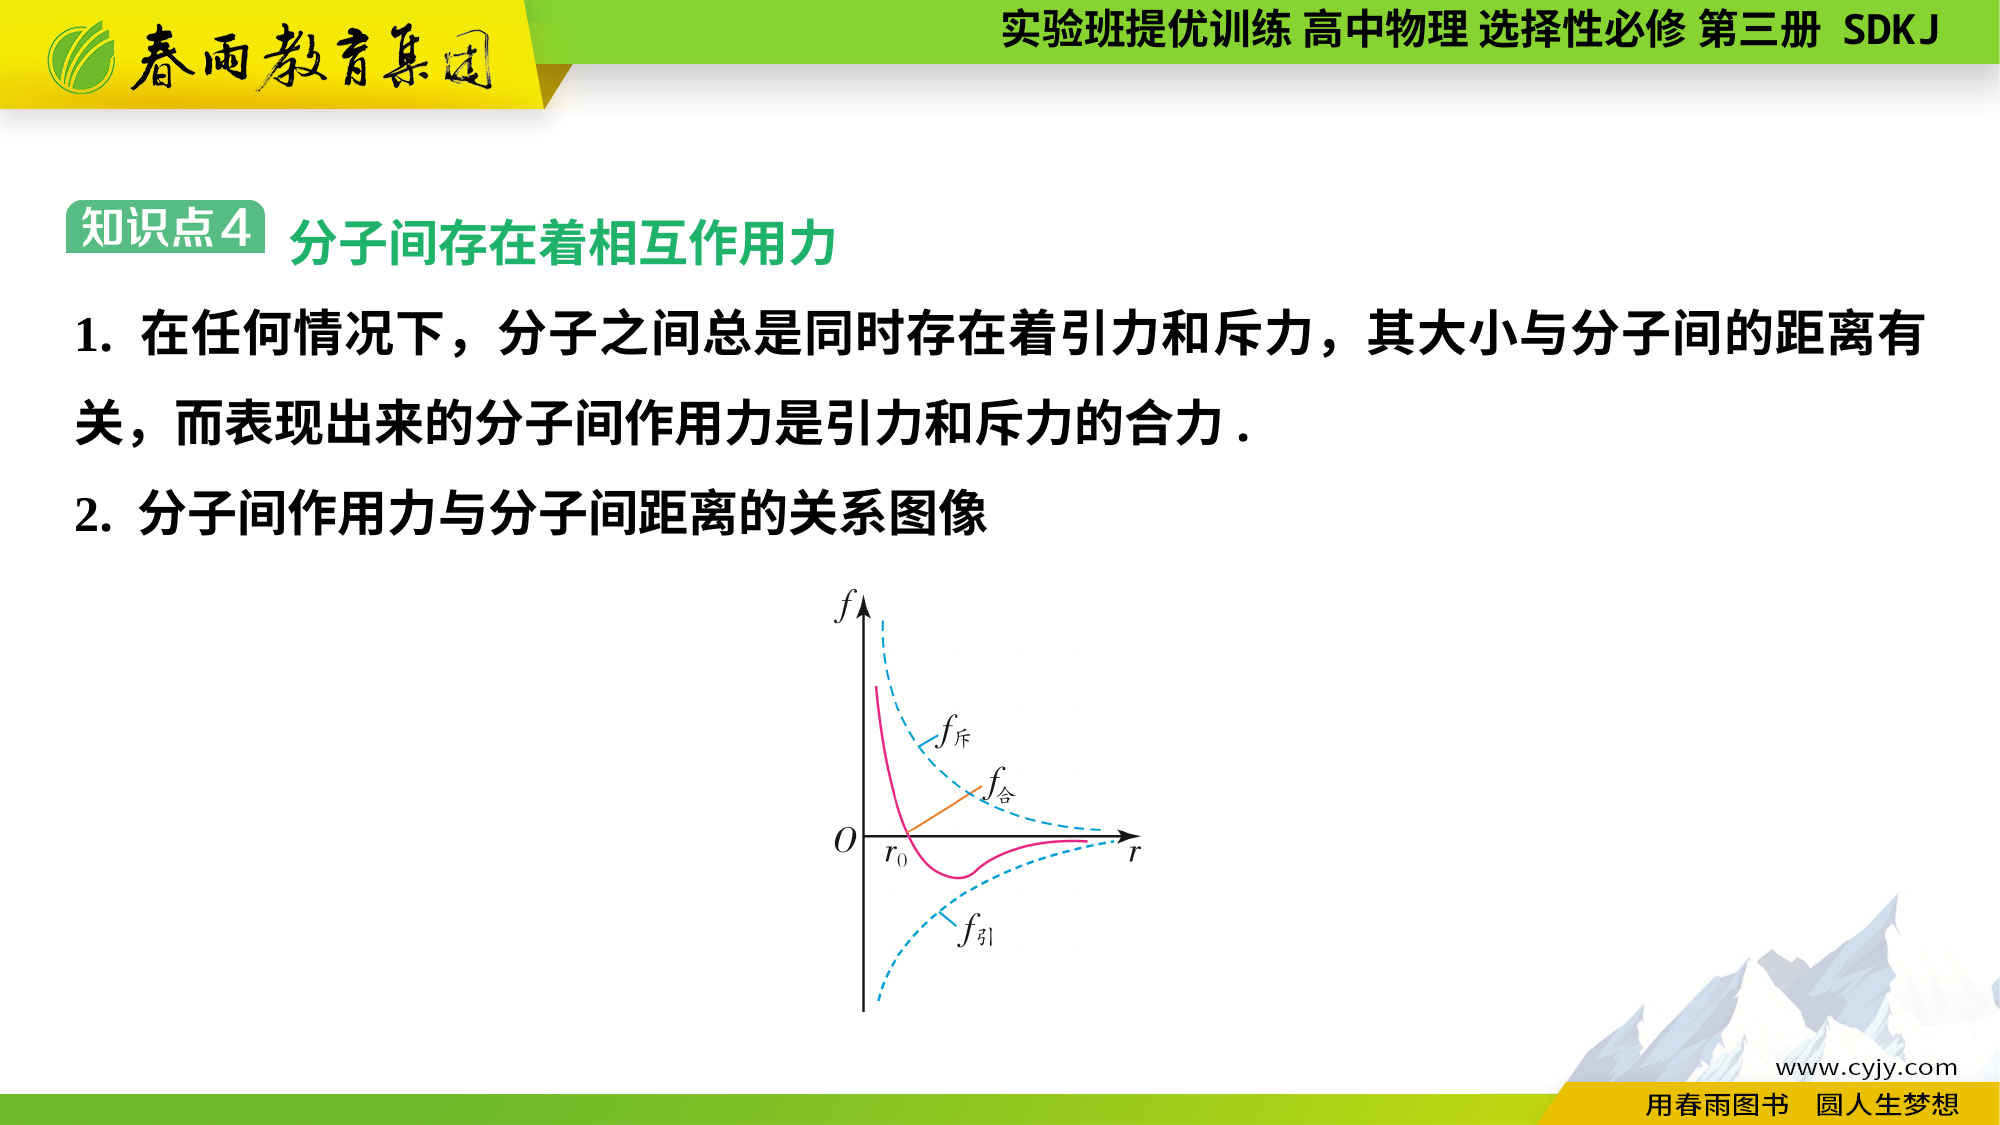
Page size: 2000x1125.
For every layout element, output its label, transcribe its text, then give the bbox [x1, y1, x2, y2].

list 分子间存在着相互作用力 1. 在任何情况下，分子之间总是同时存在着引力和斥力，其大小与分子间的距离有关，而表现出来的分子间作用力是引力和斥力的合力. 2. 分子间作用力与分子间距离的关系图像 [59, 173, 1944, 553]
picture [0, 0, 2000, 1125]
